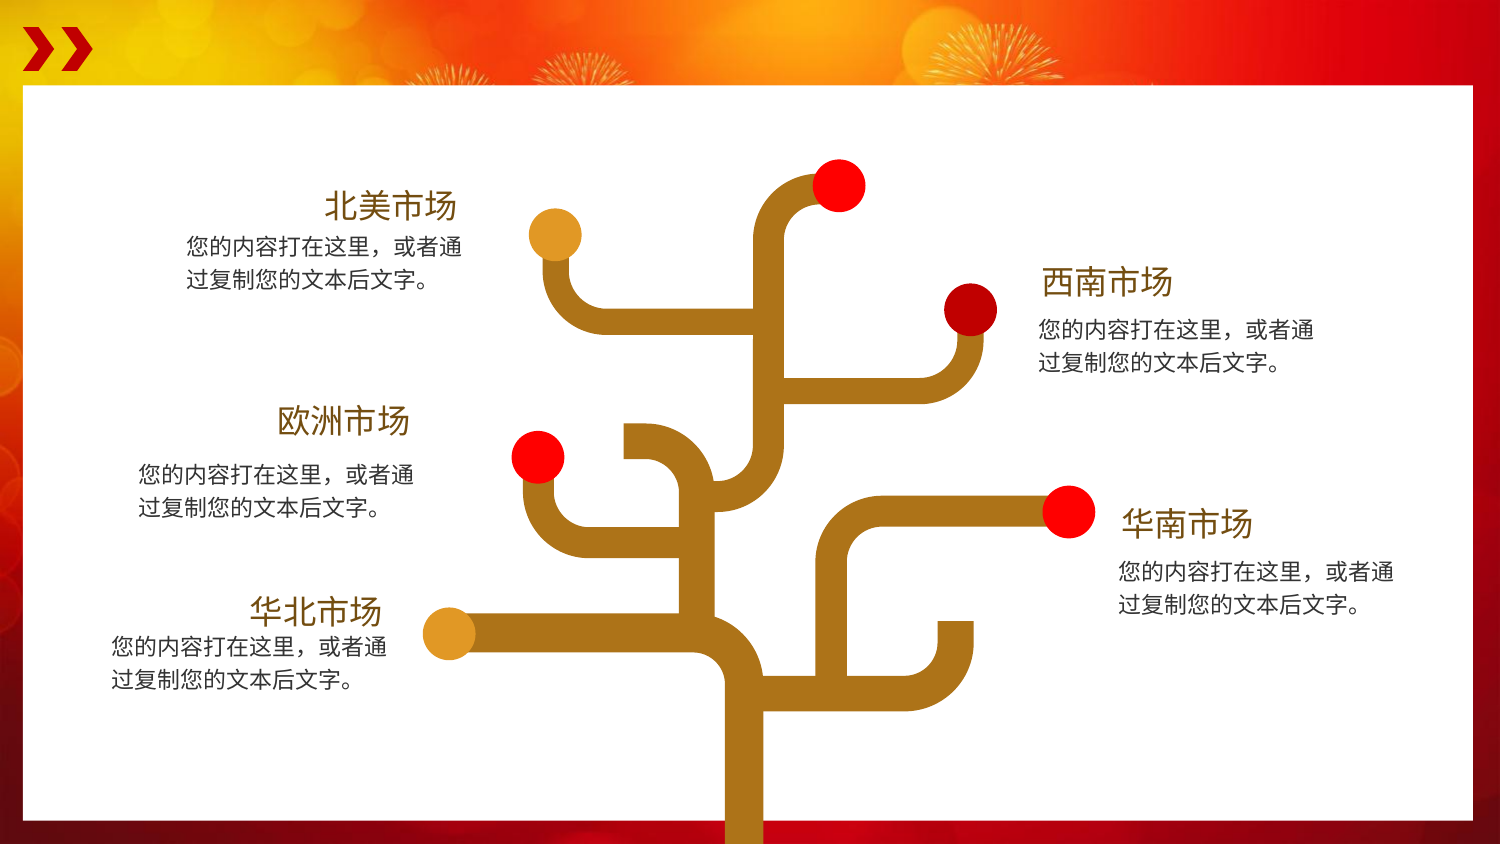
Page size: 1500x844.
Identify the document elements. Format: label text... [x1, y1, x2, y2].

text_box 您的内容打在这里，或者通过复制您的文本后文字。 [127, 449, 438, 527]
text_box 您的内容打在这里，或者通过复制您的文本后文字。 [100, 621, 411, 699]
text_box 您的内容打在这里，或者通过复制您的文本后文字。 [1107, 546, 1418, 624]
text_box [421, 606, 477, 662]
picture [0, 0, 1500, 844]
text_box [811, 158, 867, 214]
text_box 华北市场 [234, 572, 398, 621]
text_box 您的内容打在这里，或者通过复制您的文本后文字。 [175, 221, 486, 299]
text_box 西南市场 [1025, 242, 1189, 309]
text_box [1041, 484, 1097, 540]
text_box 北美市场 [309, 165, 473, 221]
text_box [753, 173, 818, 347]
text_box [469, 613, 764, 844]
text_box [542, 260, 753, 335]
text_box [522, 481, 696, 559]
text_box 欧洲市场 [262, 381, 426, 448]
text_box [815, 495, 1046, 700]
text_box [510, 429, 566, 485]
text_box [695, 339, 784, 513]
text_box [527, 207, 583, 263]
text_box [784, 335, 984, 405]
text_box [744, 621, 974, 712]
text_box [943, 282, 999, 338]
text_box 华南市场 [1106, 484, 1269, 551]
text_box [623, 423, 715, 634]
text_box 您的内容打在这里，或者通过复制您的文本后文字。 [1027, 304, 1338, 382]
